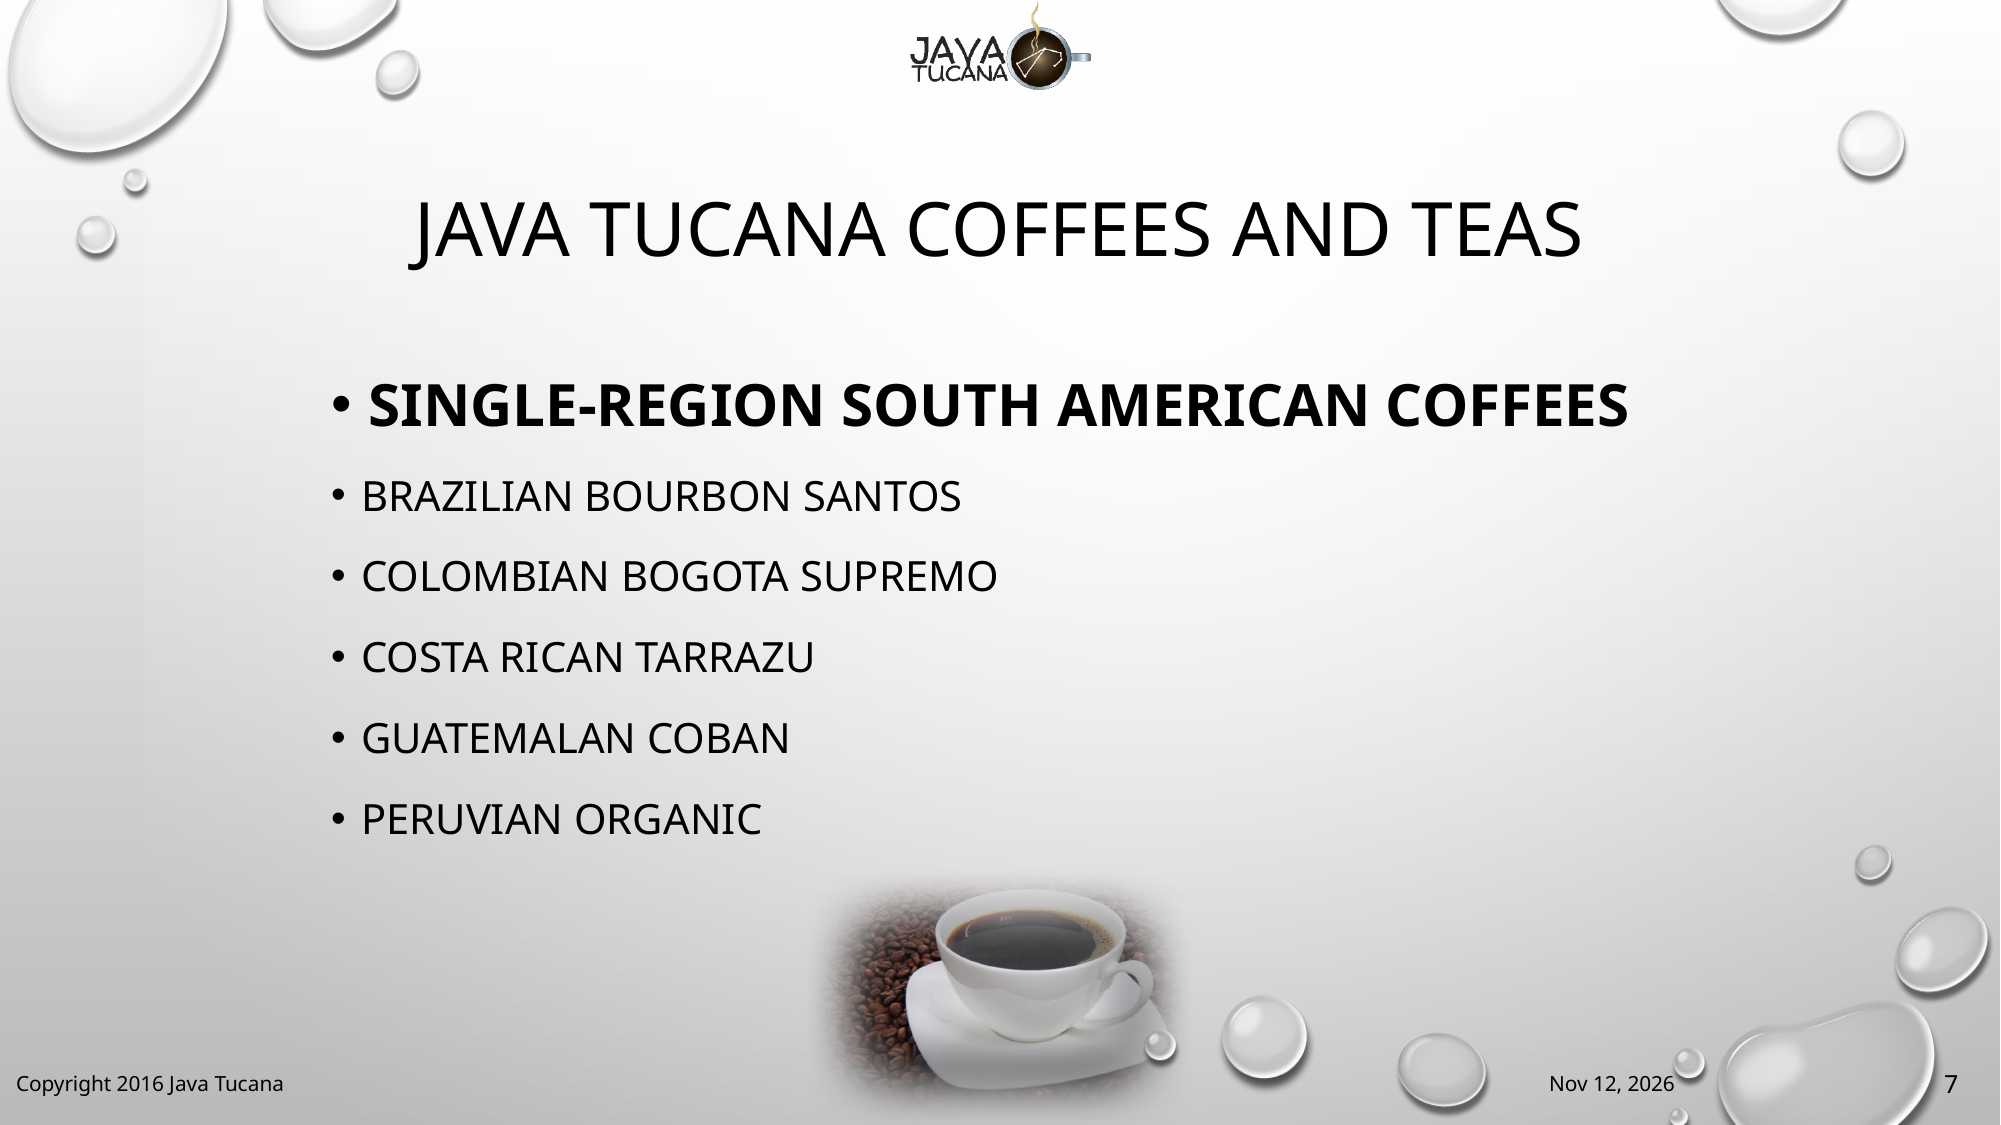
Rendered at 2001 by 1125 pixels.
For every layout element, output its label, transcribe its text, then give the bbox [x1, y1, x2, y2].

footer Copyright 2016 Java Tucana [1, 1055, 1096, 1116]
slide_number 7 [1848, 1055, 1974, 1116]
list Single-region South American coffees Brazilian Bourbon Santos Colombian Bogota Supremo Costa Rican Tarrazu Guatemalan Coban Peruvian Organic [316, 347, 1694, 1005]
title Java Tucana Coffees and Teas [149, 101, 1851, 364]
slide_number 13-Feb-16 [1239, 1055, 1690, 1116]
picture [0, 0, 2001, 1125]
